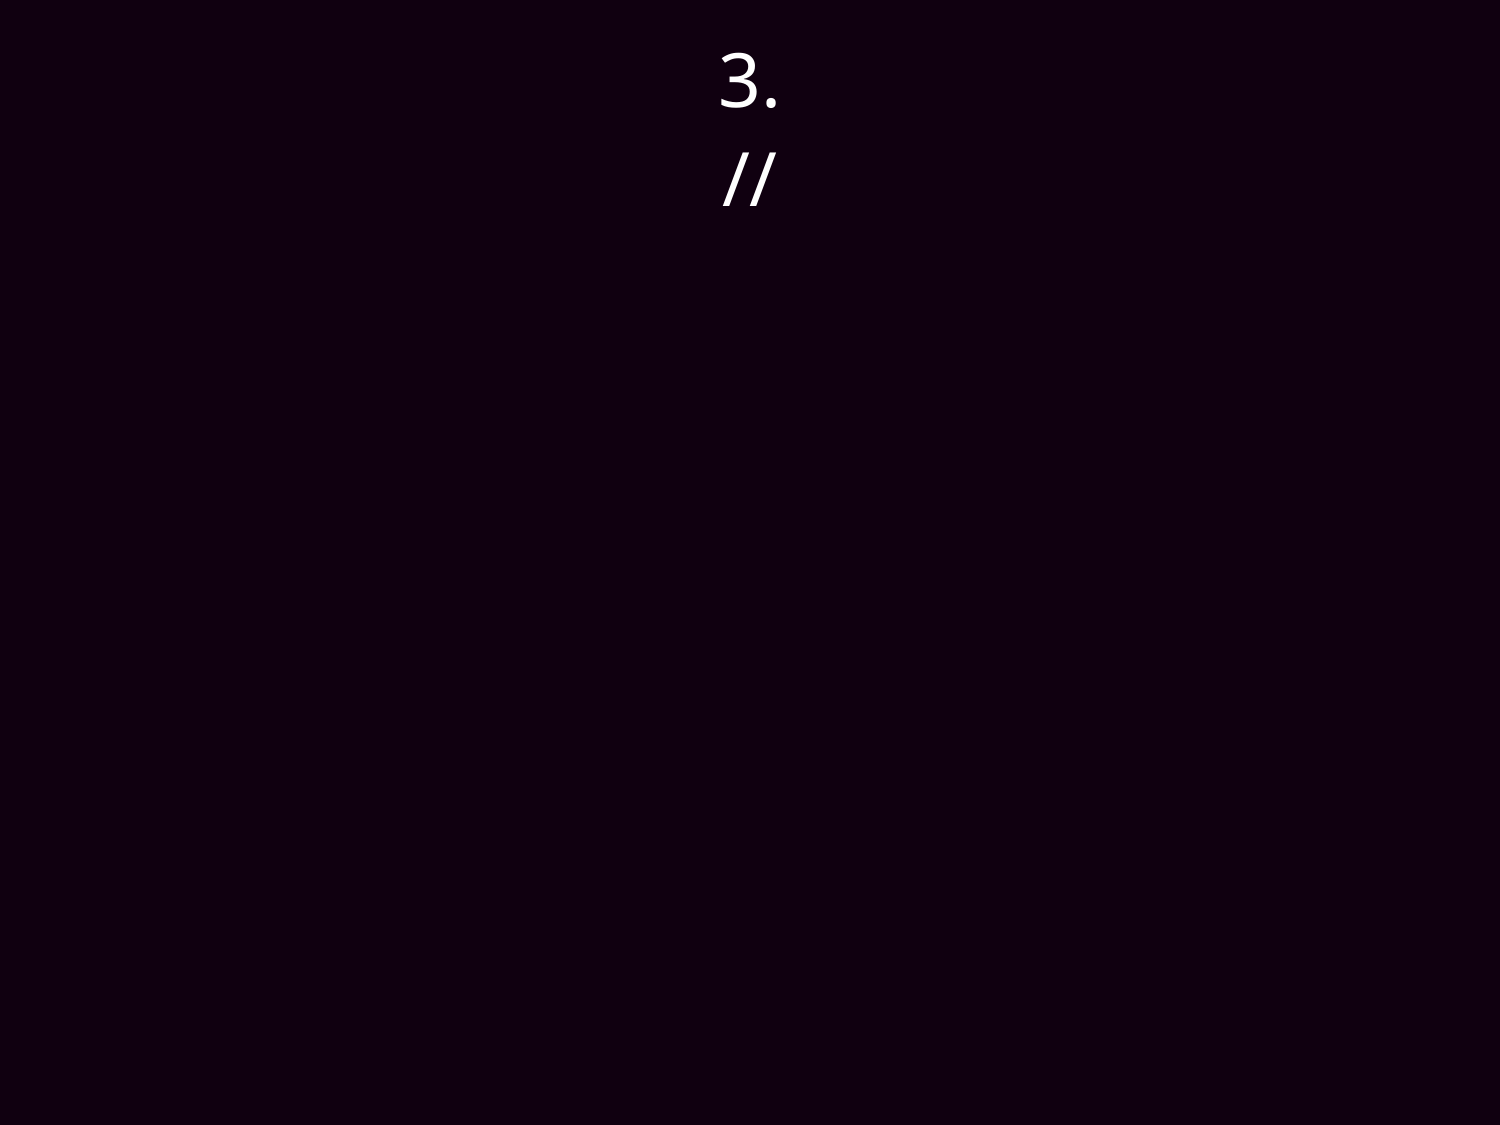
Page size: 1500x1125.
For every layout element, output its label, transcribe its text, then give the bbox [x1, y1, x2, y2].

title 3. // [0, 12, 1500, 1125]
